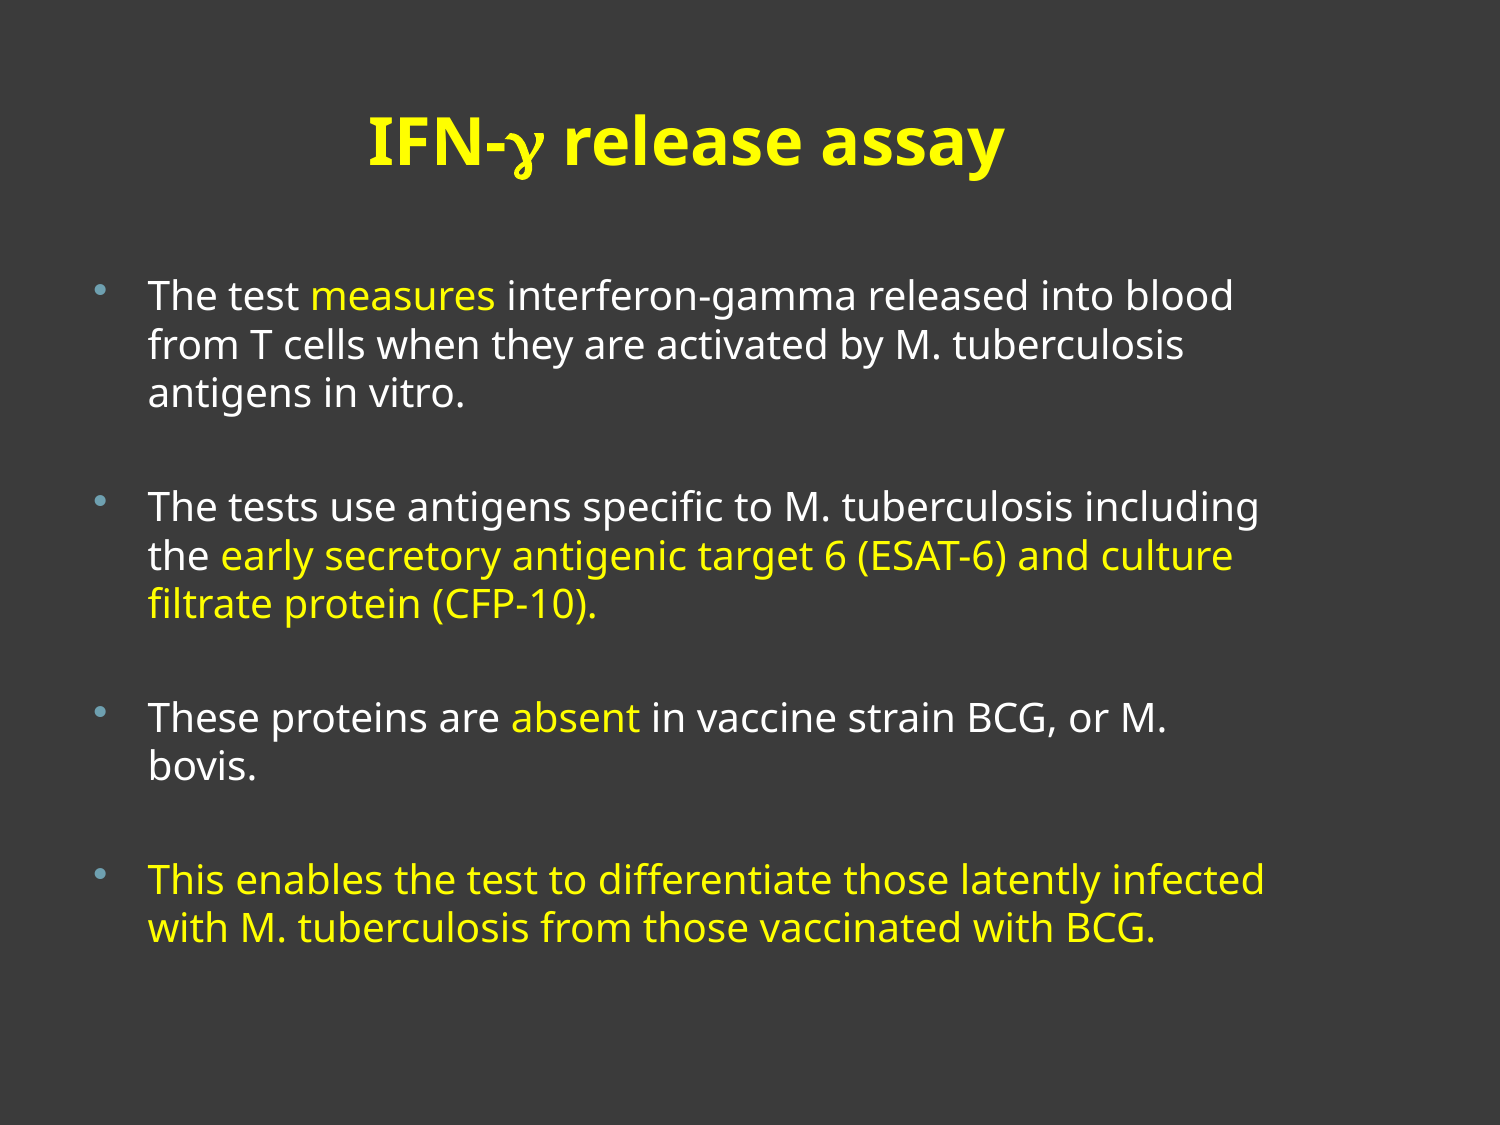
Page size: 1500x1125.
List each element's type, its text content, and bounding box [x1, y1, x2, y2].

title IFN- release assay [75, 45, 1300, 233]
list The test measures interferon-gamma released into blood from T cells when they are activated by M. tuberculosis antigens in vitro. The tests use antigens specific to M. tuberculosis including the early secretory antigenic target 6 (ESAT-6) and culture filtrate protein (CFP-10). These proteins are absent in vaccine strain BCG, or M. bovis. This enables the test to differentiate those latently infected with M. tuberculosis from those vaccinated with BCG. [75, 262, 1300, 1005]
